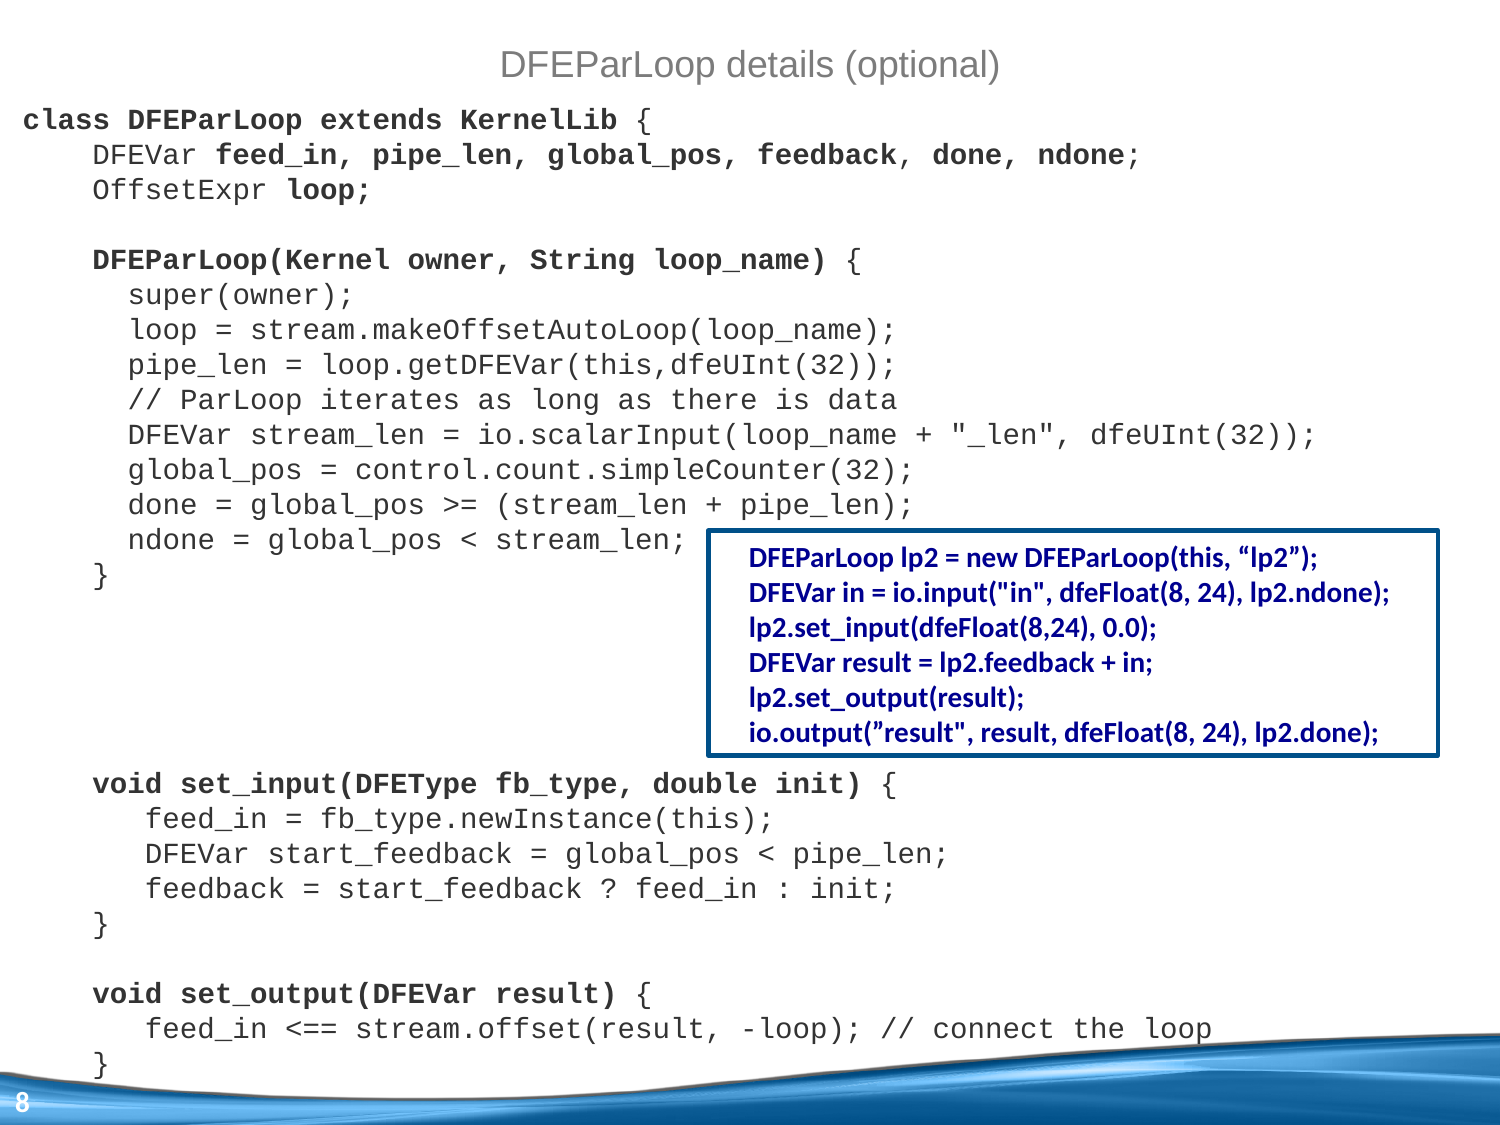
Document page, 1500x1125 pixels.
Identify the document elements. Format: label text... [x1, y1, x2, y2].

text_box DFEParLoop lp2 = new DFEParLoop(this, “lp2”); DFEVar in = io.input("in", dfeFloat(8, 24), lp2.ndone); lp2.set_input(dfeFloat(8,24), 0.0); DFEVar result = lp2.feedback + in; lp2.set_output(result); io.output(”result", result, dfeFloat(8, 24), lp2.done); [708, 530, 1438, 756]
text_box class DFEParLoop extends KernelLib { DFEVar feed_in, pipe_len, global_pos, feedback, done, ndone; OffsetExpr loop; DFEParLoop(Kernel owner, String loop_name) { super(owner); loop = stream.makeOffsetAutoLoop(loop_name); pipe_len = loop.getDFEVar(this,dfeUInt(32)); // ParLoop iterates as long as there is data DFEVar stream_len = io.scalarInput(loop_name + "_len", dfeUInt(32)); global_pos = control.count.simpleCounter(32); done = global_pos >= (stream_len + pipe_len); ndone = global_pos < stream_len; } void set_input(DFEType fb_type, double init) { feed_in = fb_type.newInstance(this); DFEVar start_feedback = global_pos < pipe_len; feedback = start_feedback ? feed_in : init; } void set_output(DFEVar result) { feed_in <== stream.offset(result, -loop); // connect the loop } [7, 93, 1488, 1087]
picture [350, 1023, 1500, 1125]
title DFEParLoop details (optional) [75, 32, 1425, 220]
picture [0, 1023, 7, 1075]
slide_number 8 [0, 1075, 350, 1125]
